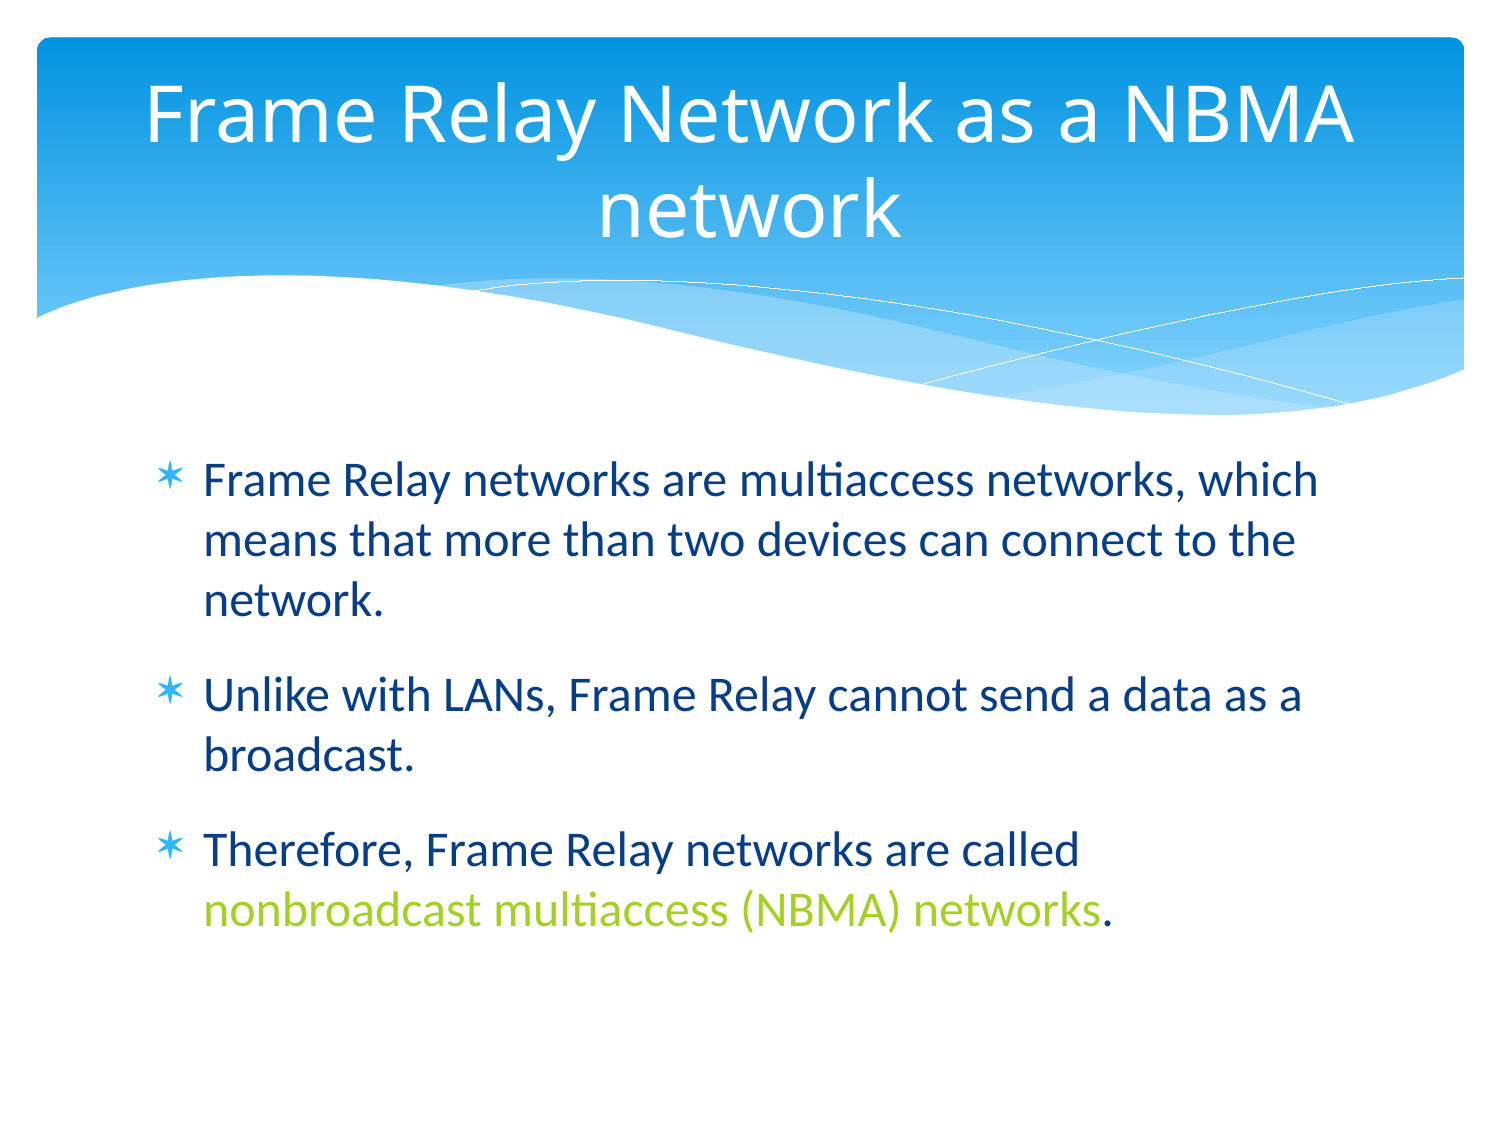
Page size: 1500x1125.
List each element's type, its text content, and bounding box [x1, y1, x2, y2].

list Frame Relay networks are multiaccess networks, which means that more than two devices can connect to the network. Unlike with LANs, Frame Relay cannot send a data as a broadcast. Therefore, Frame Relay networks are called nonbroadcast multiaccess (NBMA) networks. [143, 438, 1359, 1005]
title Frame Relay Network as a NBMA network [75, 55, 1425, 261]
